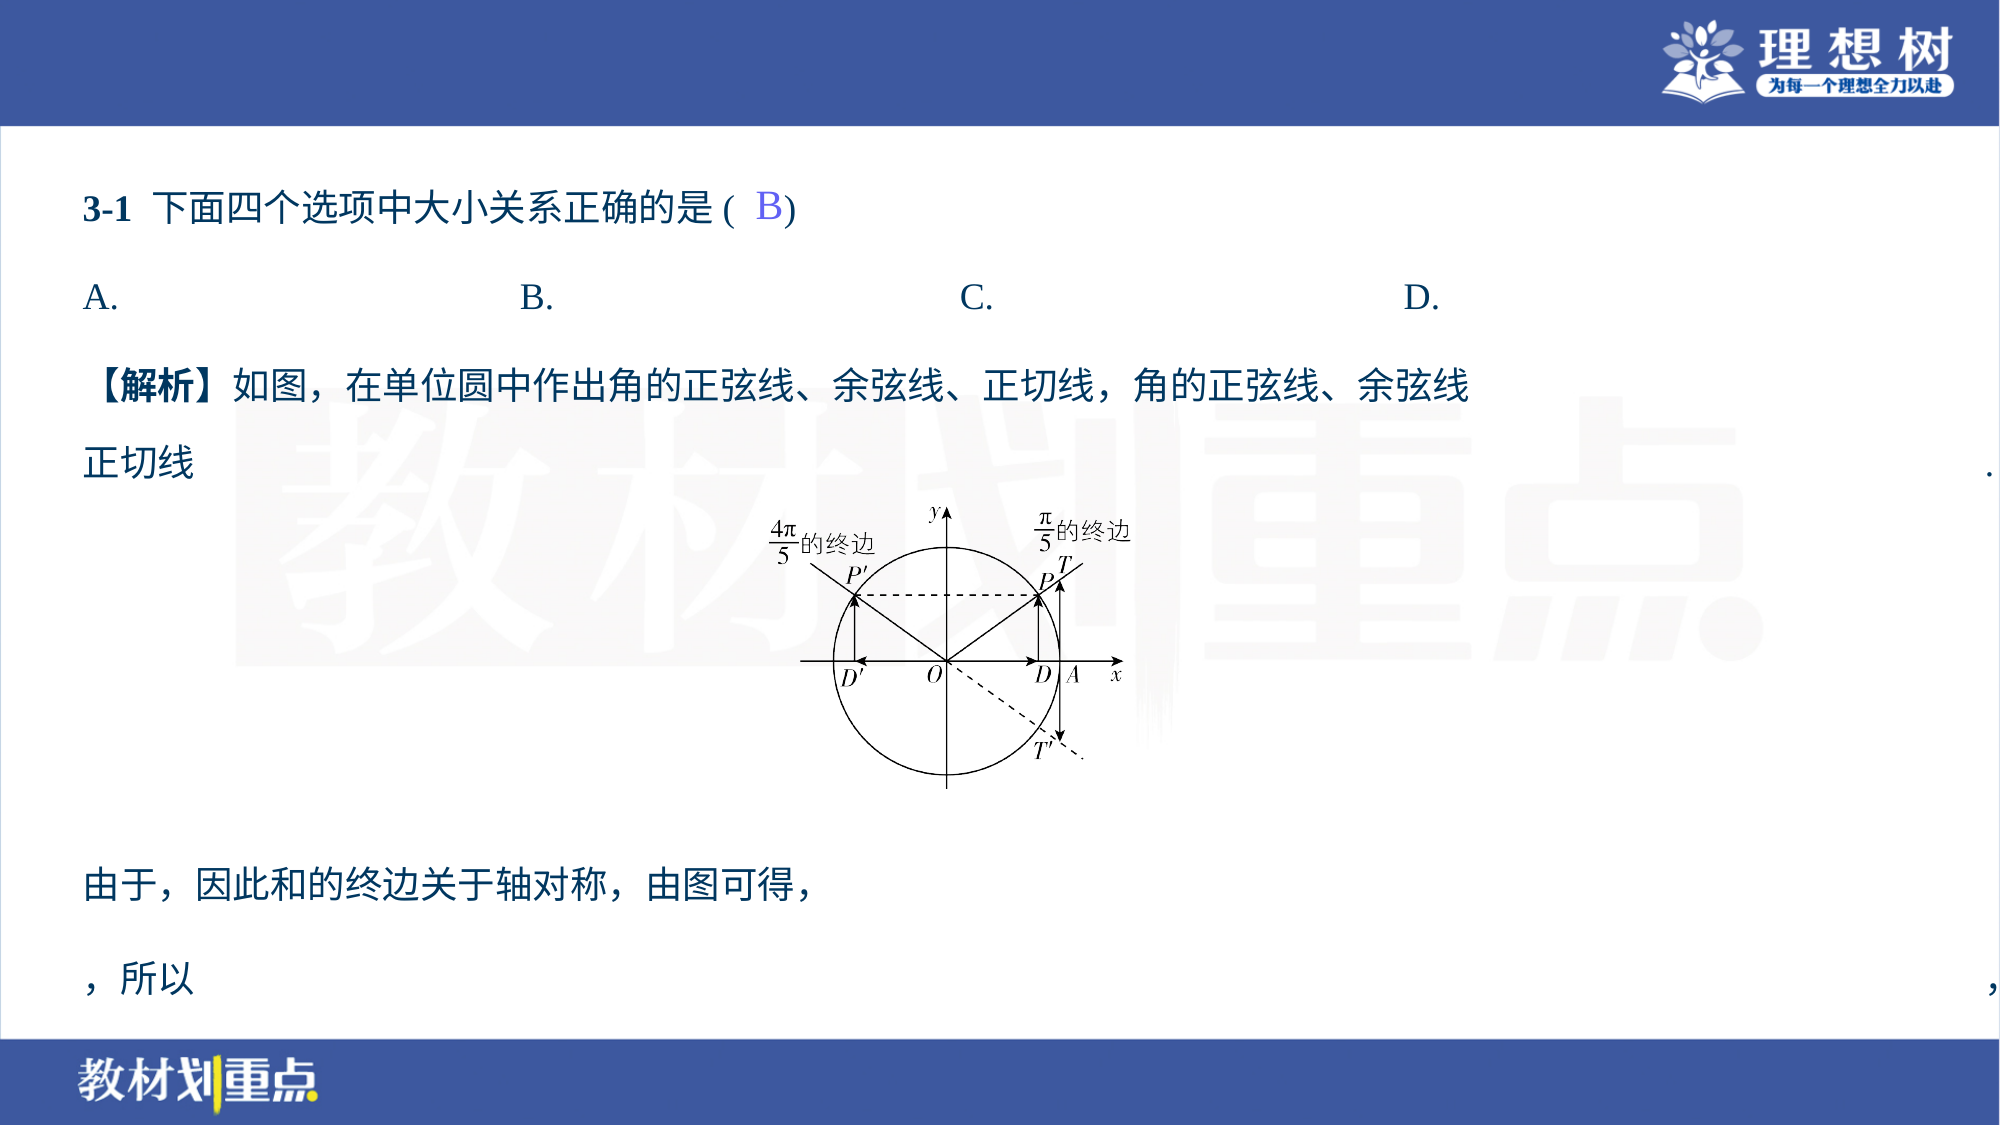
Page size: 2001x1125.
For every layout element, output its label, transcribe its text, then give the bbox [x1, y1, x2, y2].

picture [0, 0, 2000, 1125]
text_box B [740, 175, 799, 226]
text_box 3-1 下面四个选项中大小关系正确的是( ) [82, 161, 1817, 222]
